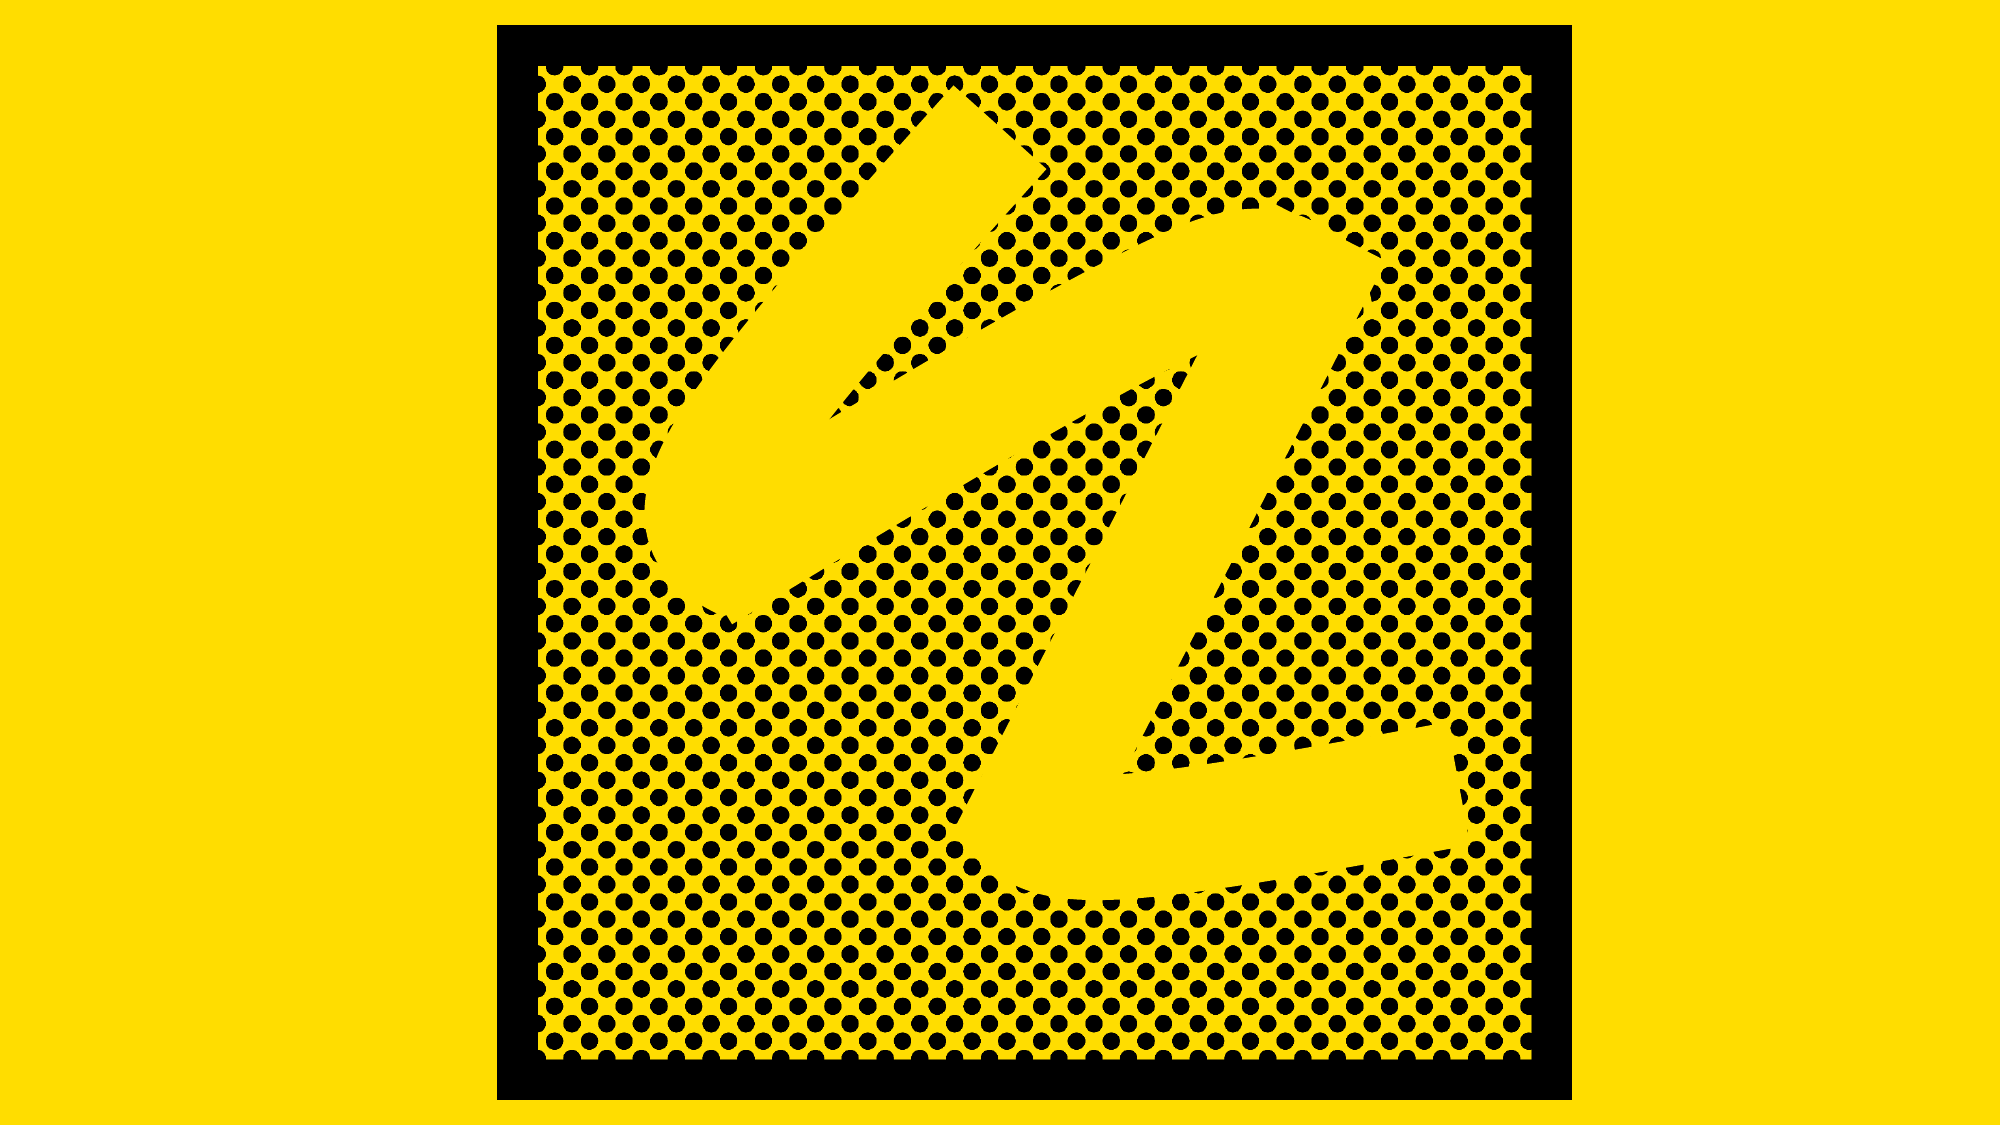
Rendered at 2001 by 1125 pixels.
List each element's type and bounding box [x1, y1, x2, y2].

picture [497, 25, 1572, 1100]
